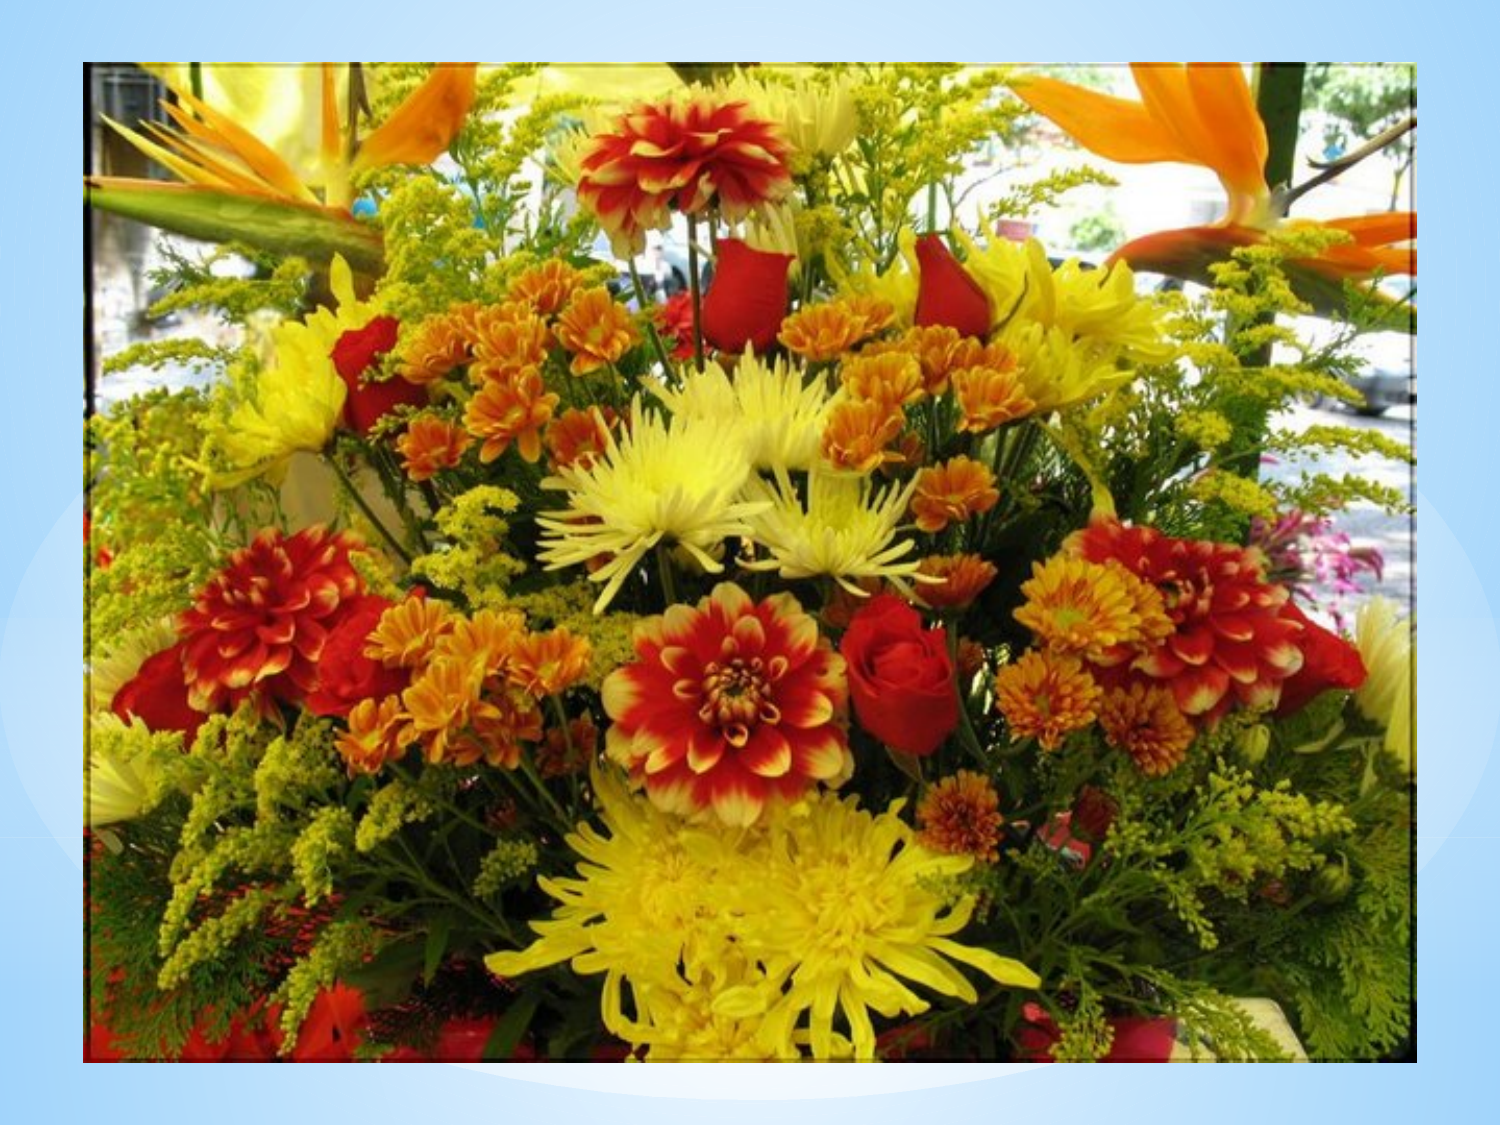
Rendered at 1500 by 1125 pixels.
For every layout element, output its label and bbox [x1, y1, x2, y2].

picture [83, 62, 1417, 1063]
